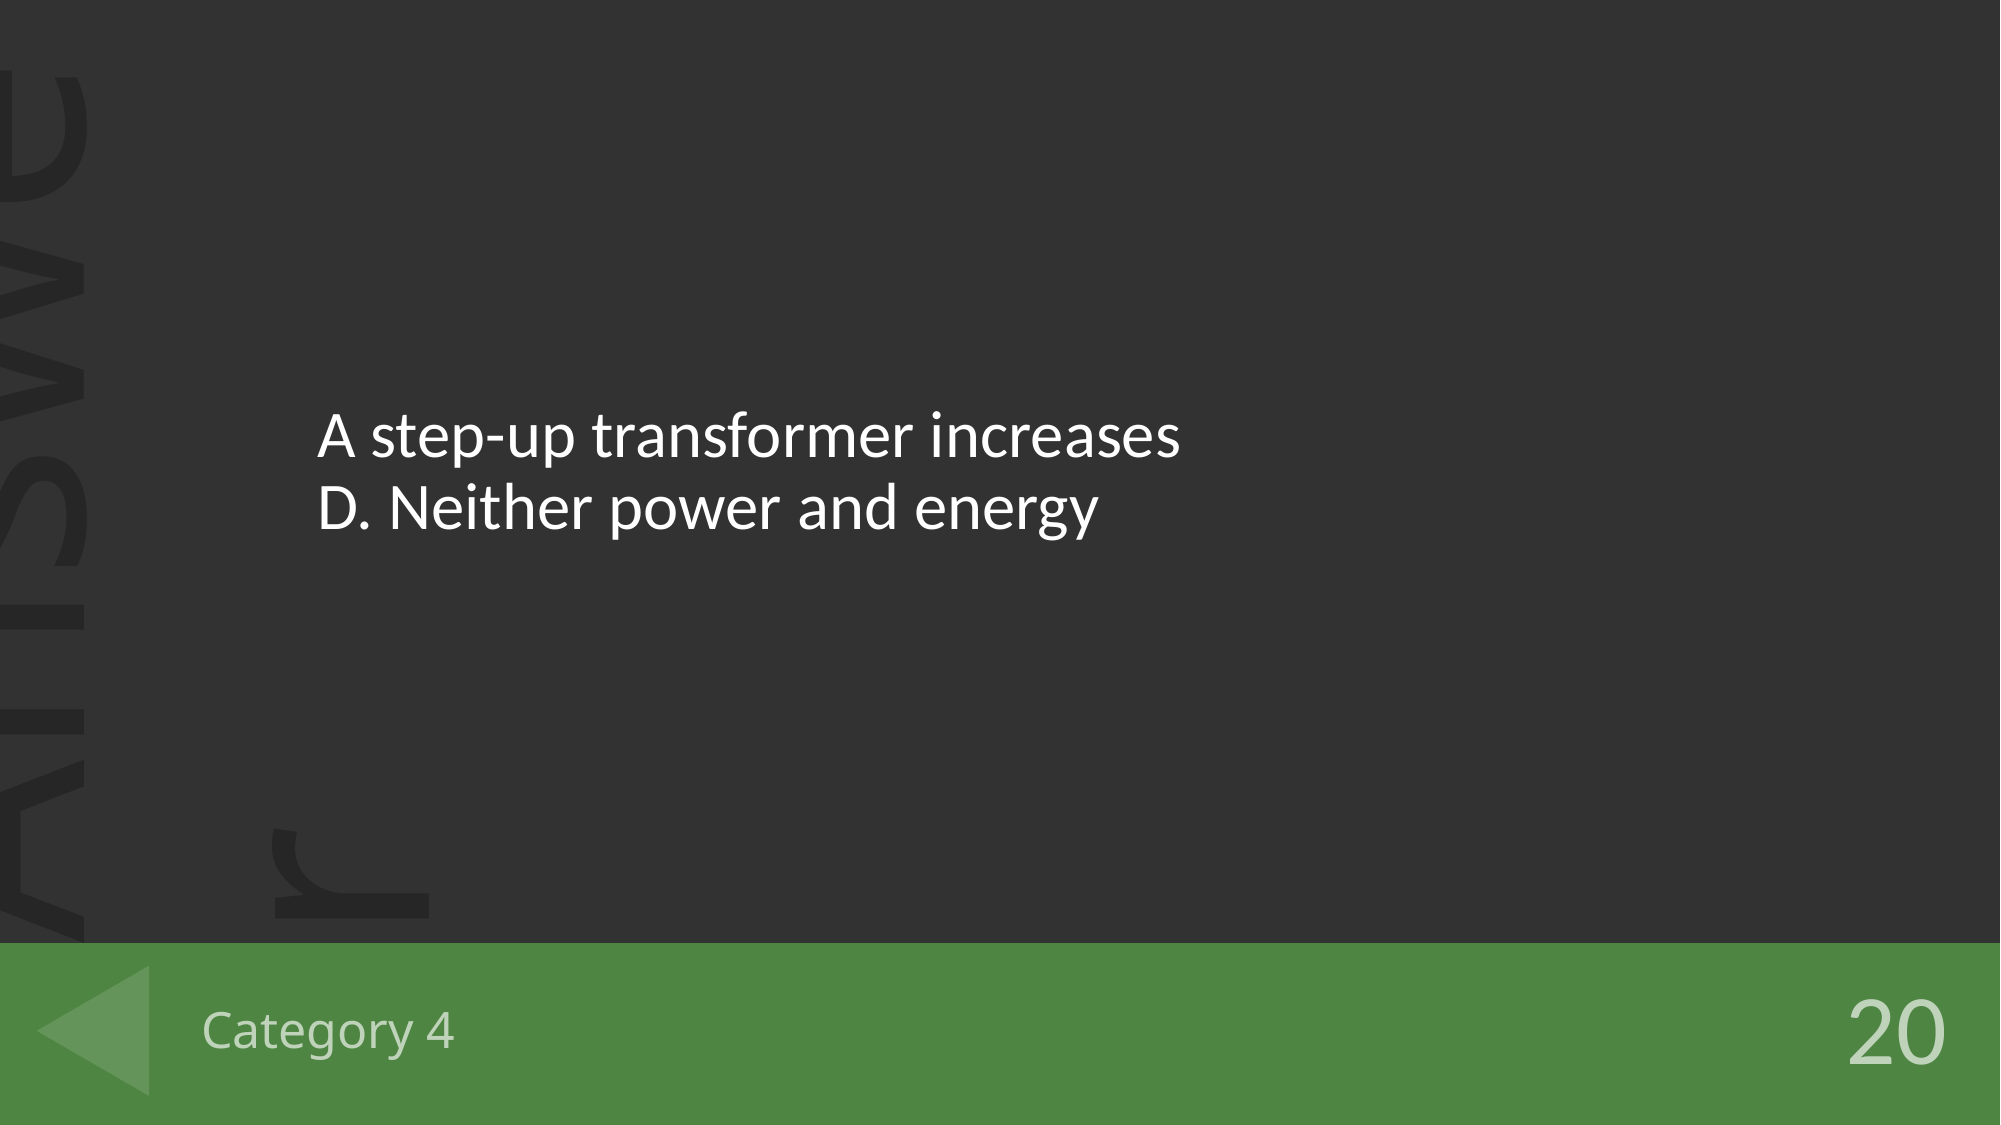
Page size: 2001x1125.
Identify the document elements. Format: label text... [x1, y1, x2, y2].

list A step-up transformer increases D. Neither power and energy [302, 307, 1760, 636]
list 20 [1494, 967, 1963, 1097]
title Category 4 [185, 967, 1494, 1097]
